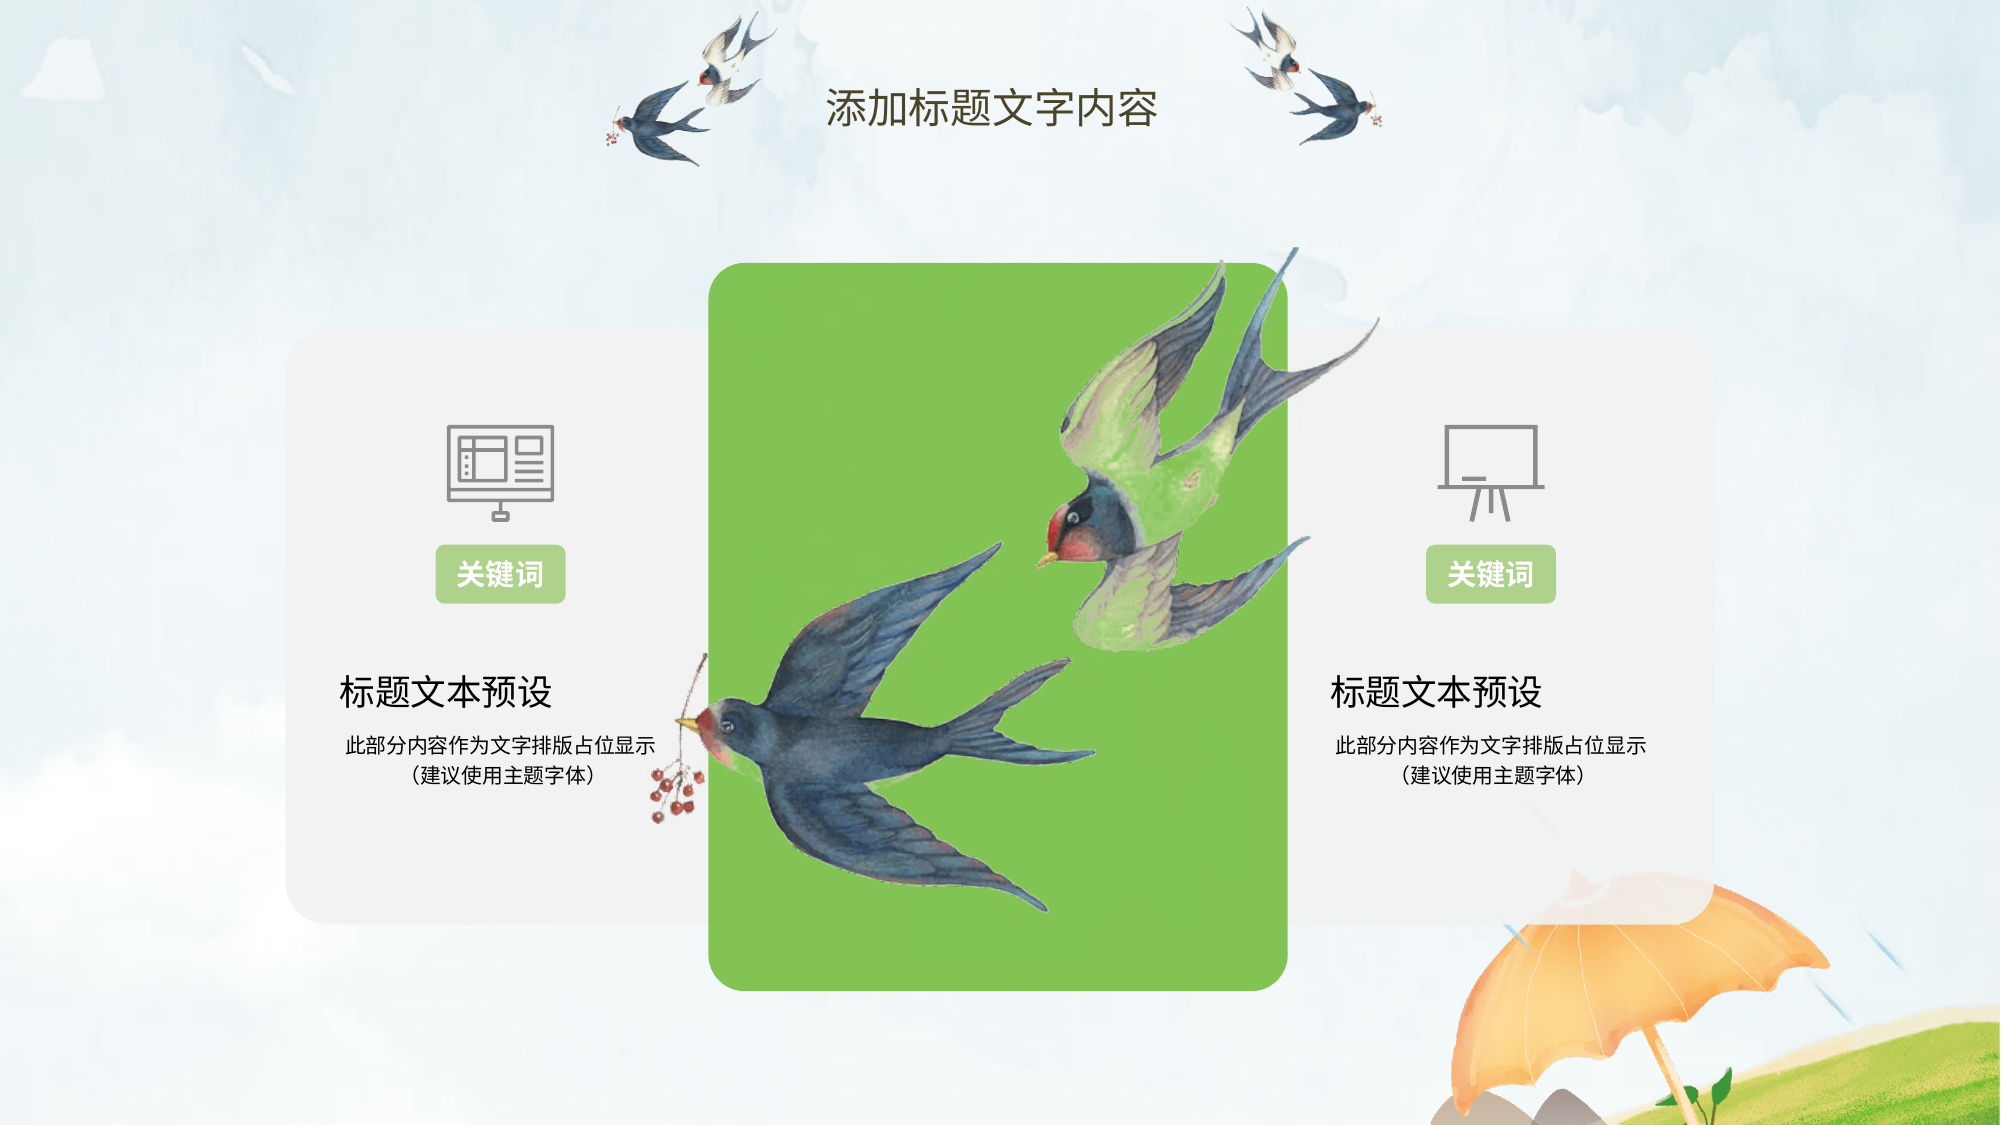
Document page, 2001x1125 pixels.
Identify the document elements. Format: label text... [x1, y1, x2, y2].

text_box 添加标题文字内容 [783, 49, 1202, 140]
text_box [285, 262, 522, 992]
picture [1213, 0, 1409, 163]
picture [522, 212, 2000, 1125]
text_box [1460, 262, 1715, 992]
picture [576, 3, 796, 186]
